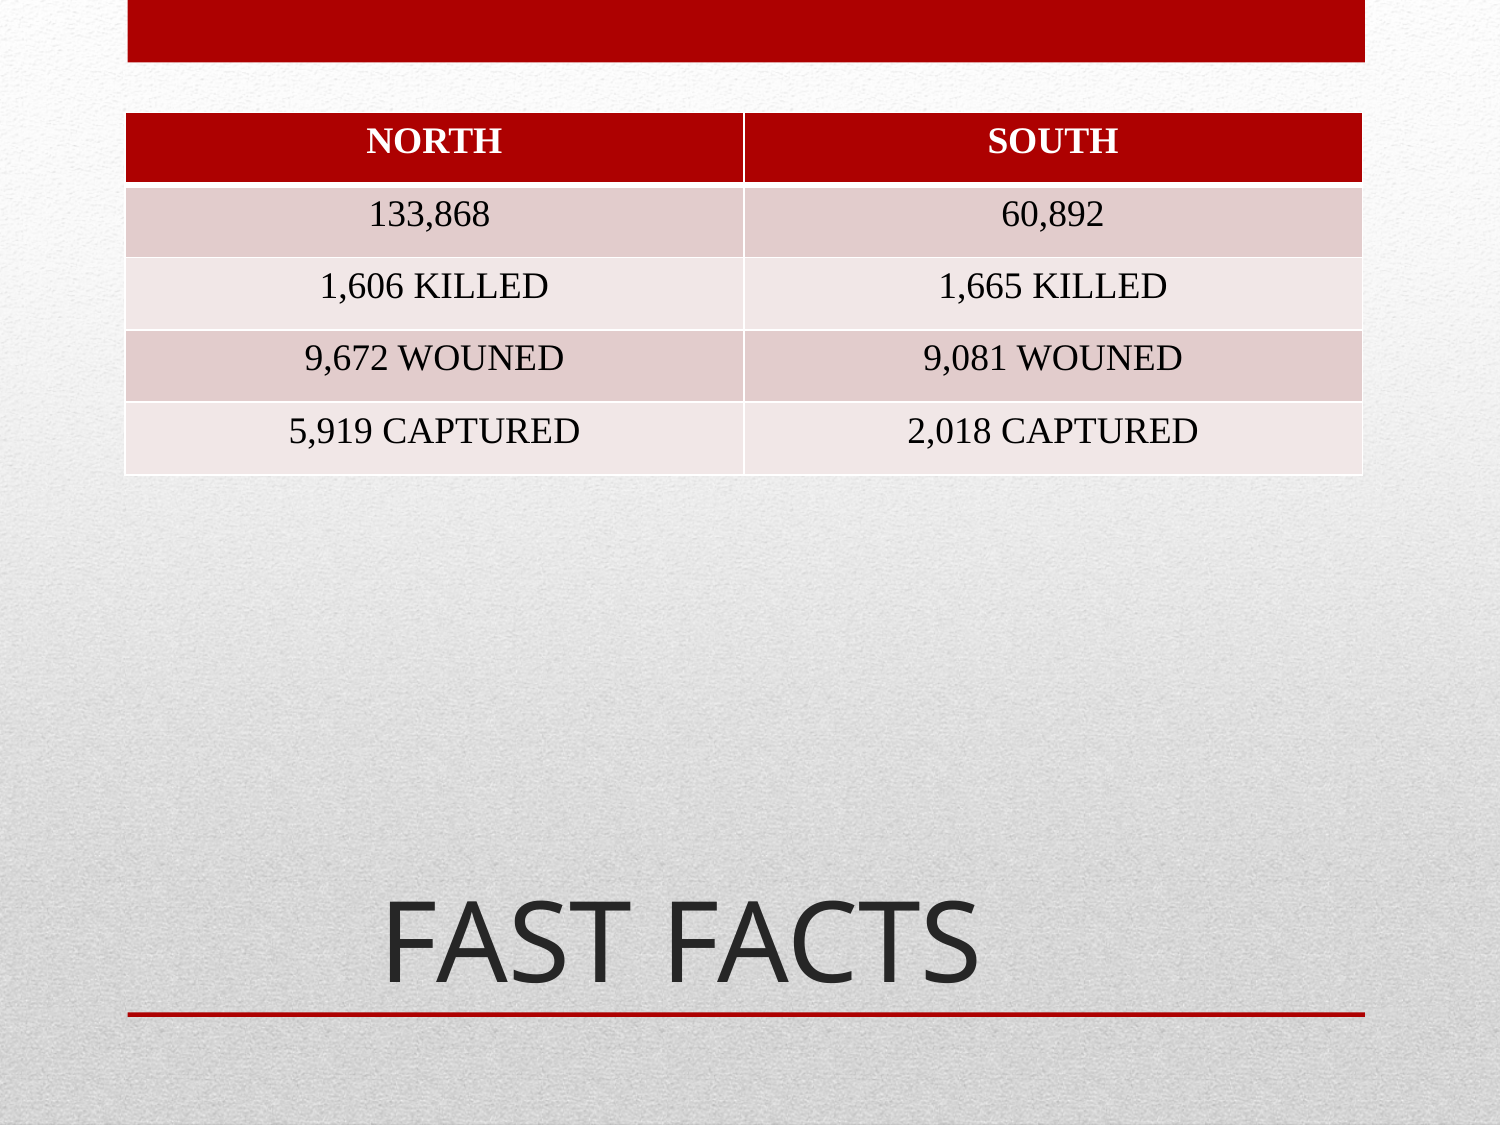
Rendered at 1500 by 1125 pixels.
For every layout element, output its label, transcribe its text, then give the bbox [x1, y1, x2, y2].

table_cell 1,665 KILLED [745, 258, 1362, 329]
table_header NORTH [126, 113, 743, 182]
table_cell 2,018 CAPTURED [745, 403, 1362, 474]
title FAST FACTS [125, 750, 1238, 1013]
table_cell 5,919 CAPTURED [126, 403, 743, 474]
table_cell 60,892 [745, 188, 1362, 257]
table_cell 1,606 KILLED [126, 258, 743, 329]
table_cell 133,868 [126, 188, 743, 257]
table_cell 9,672 WOUNED [126, 331, 743, 401]
table_cell 9,081 WOUNED [745, 331, 1362, 401]
table_header SOUTH [745, 113, 1362, 182]
